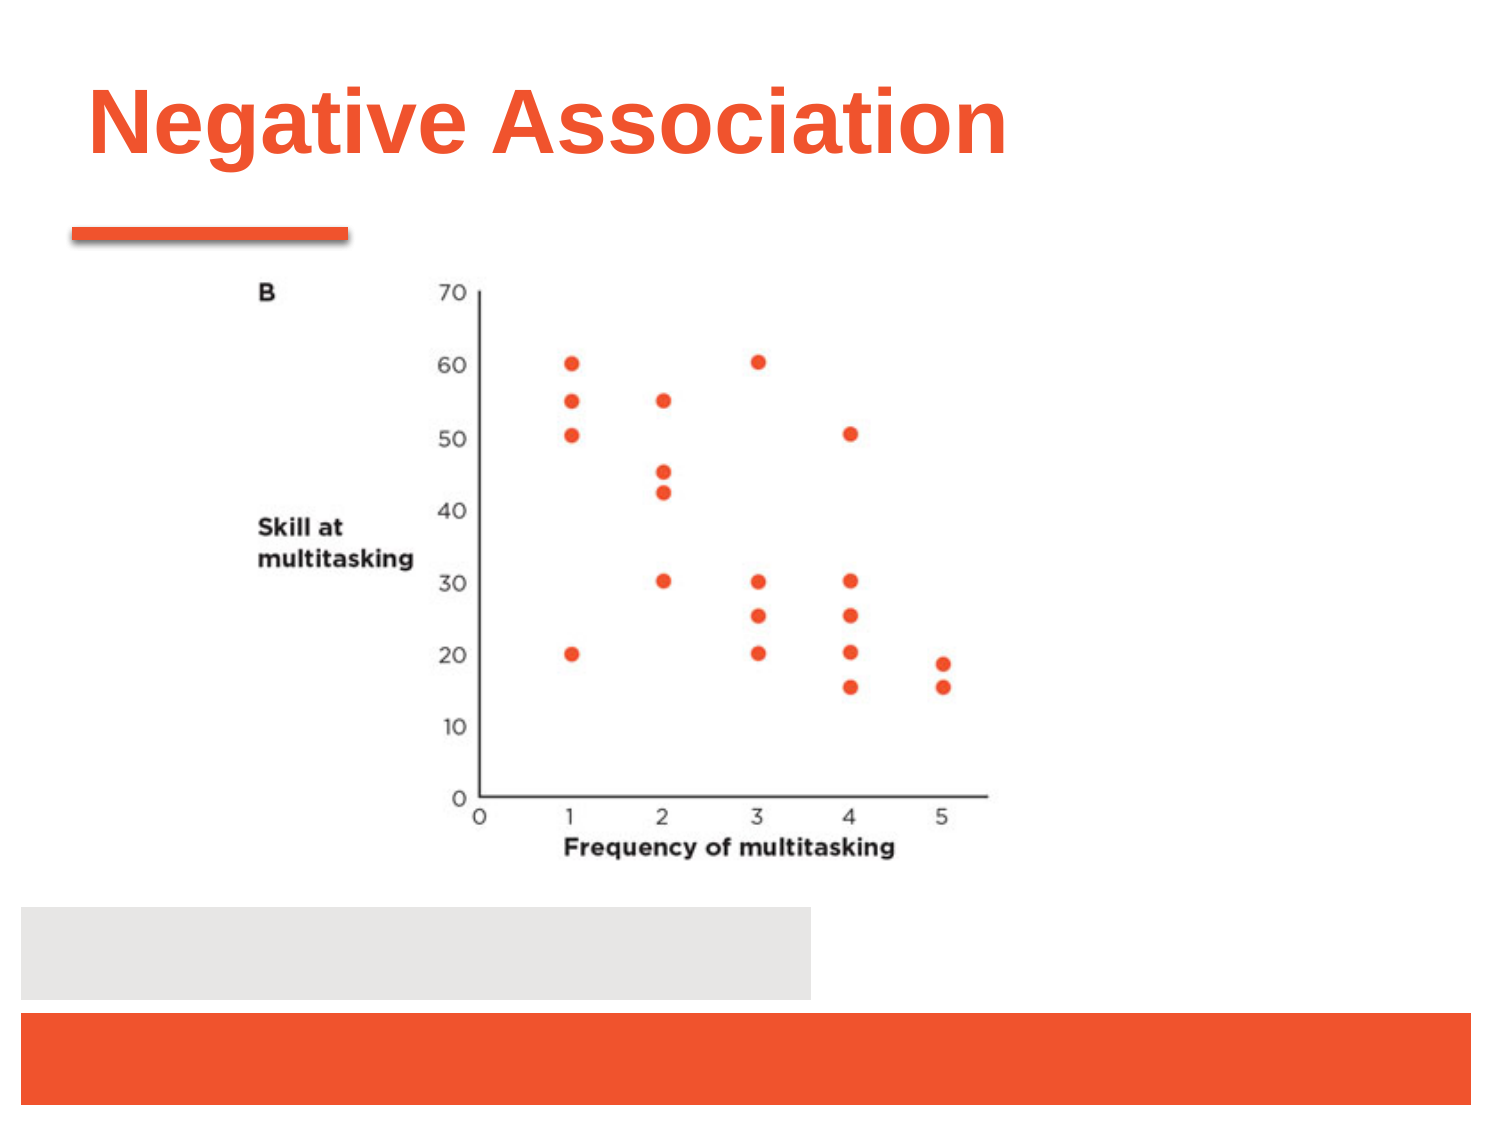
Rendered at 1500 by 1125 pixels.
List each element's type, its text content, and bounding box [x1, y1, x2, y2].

title Negative Association [72, 23, 1467, 211]
picture [215, 264, 1241, 888]
